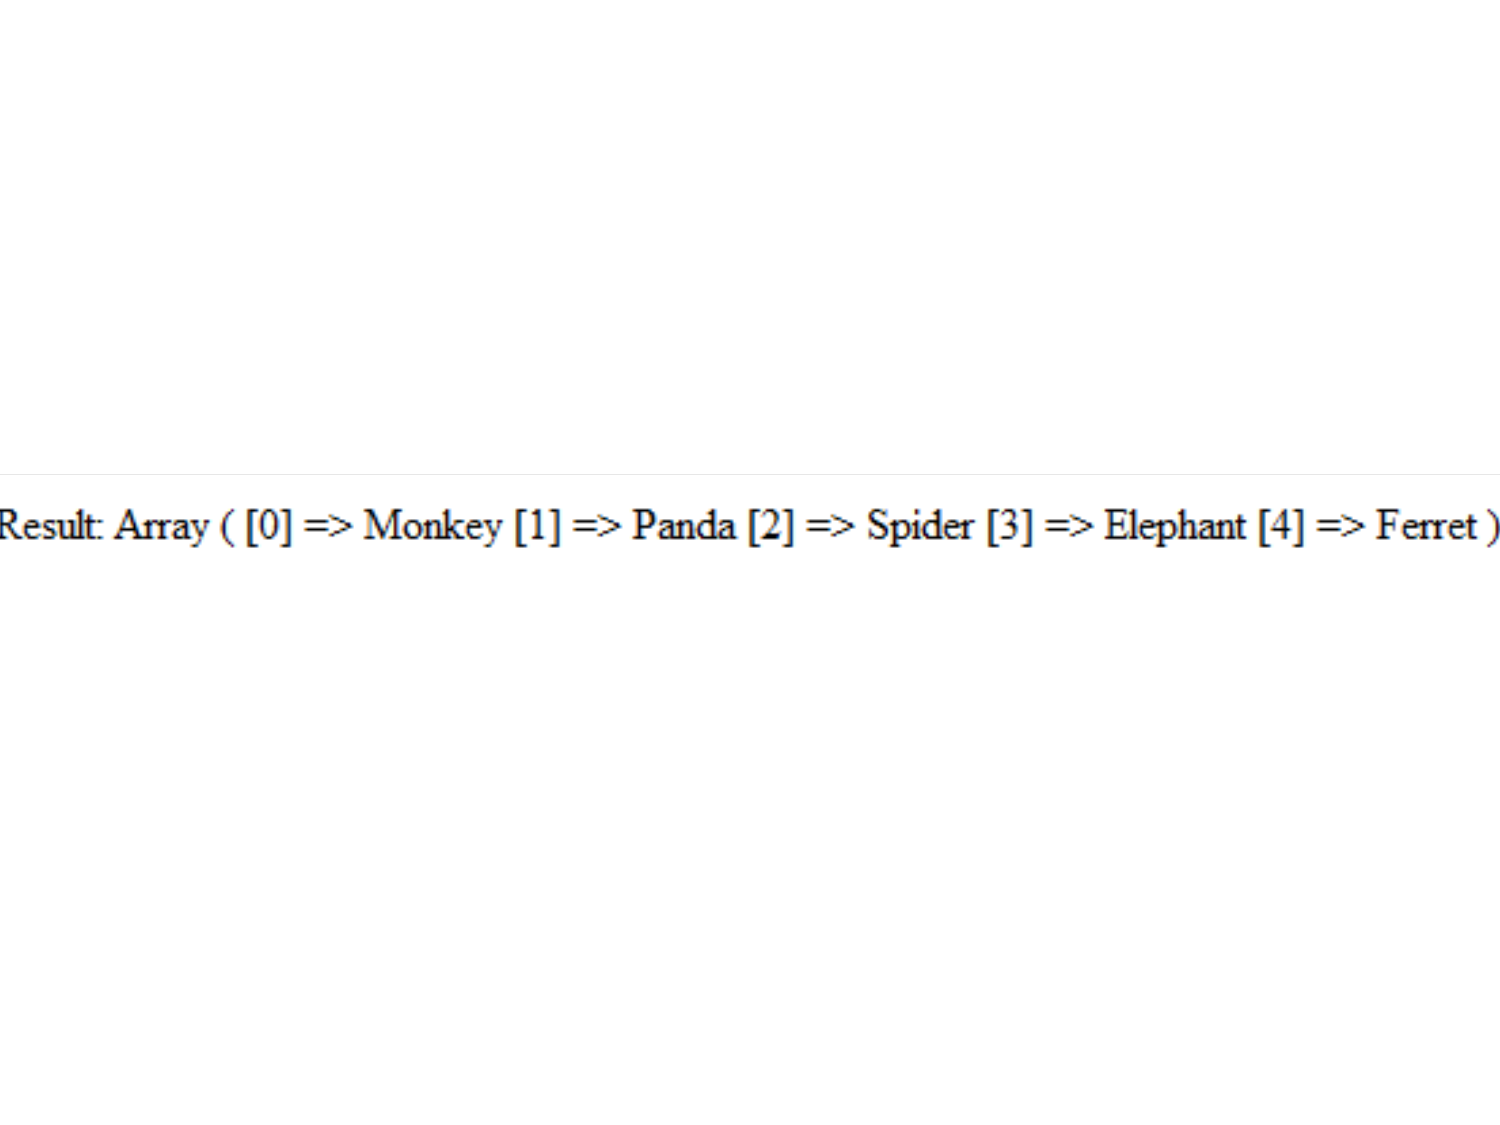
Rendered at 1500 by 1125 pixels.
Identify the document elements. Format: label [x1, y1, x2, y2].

list [0, 474, 1500, 601]
